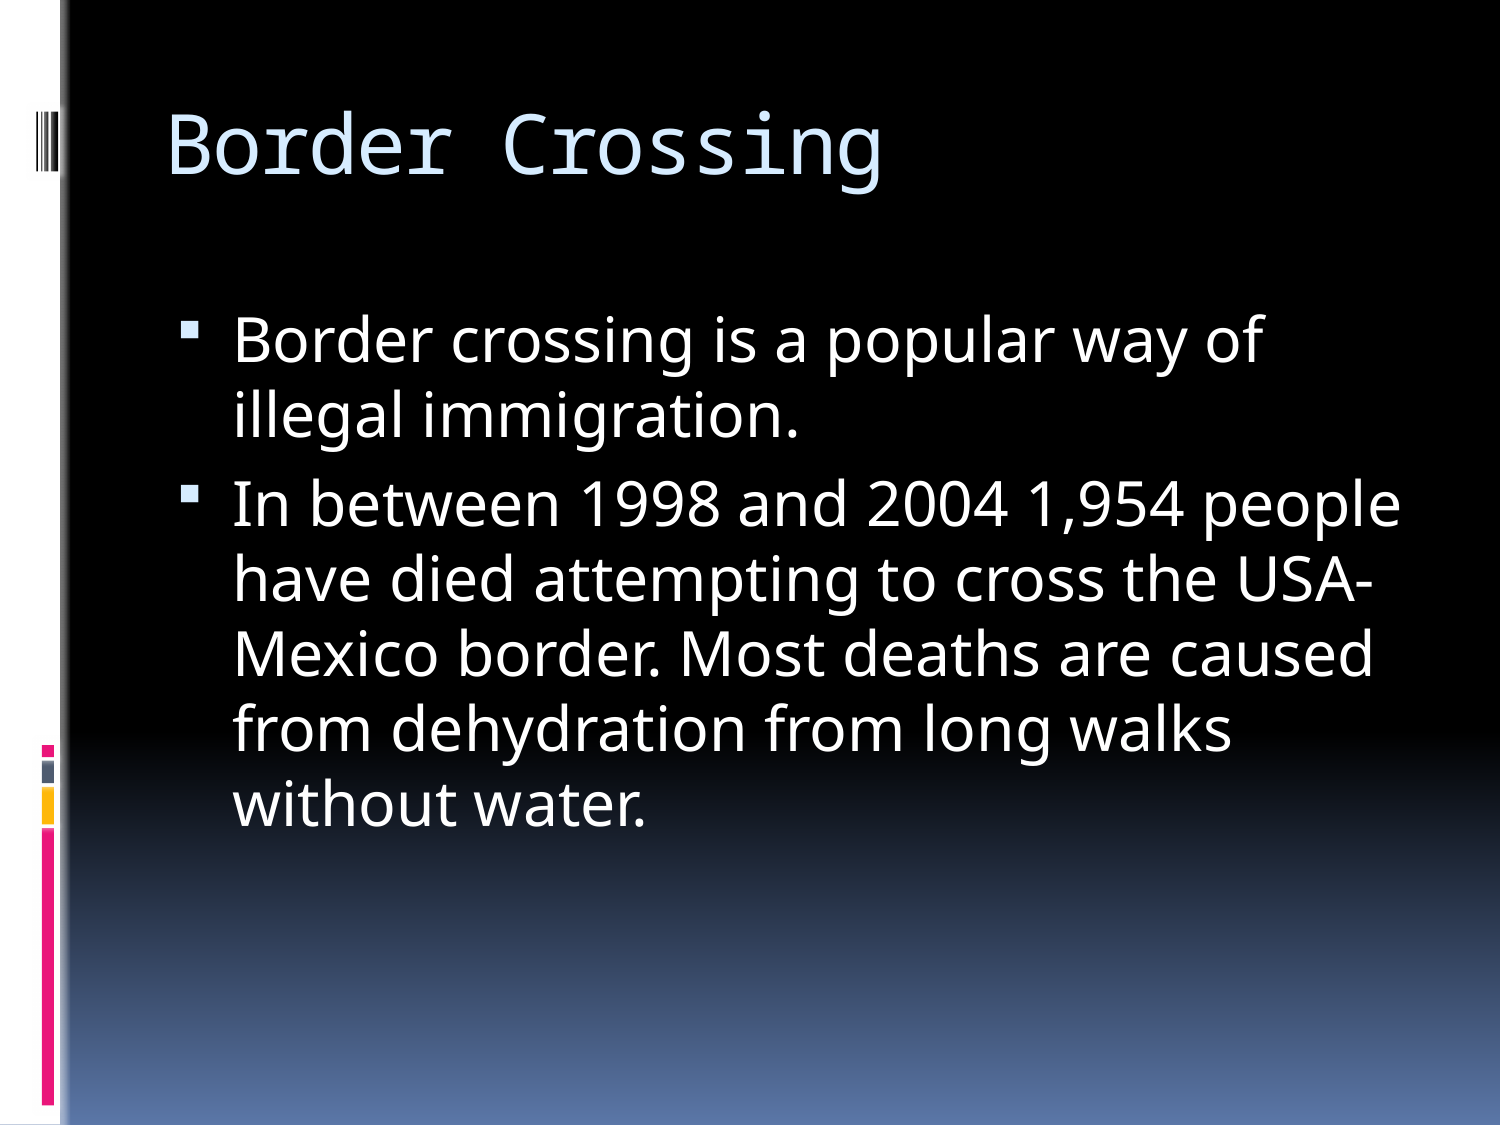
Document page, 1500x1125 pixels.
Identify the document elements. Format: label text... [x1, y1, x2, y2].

title Border Crossing [150, 83, 1425, 234]
list Border crossing is a popular way of illegal immigration. In between 1998 and 2004 1,954 people have died attempting to cross the USA-Mexico border. Most deaths are caused from dehydration from long walks without water. [150, 292, 1425, 1043]
